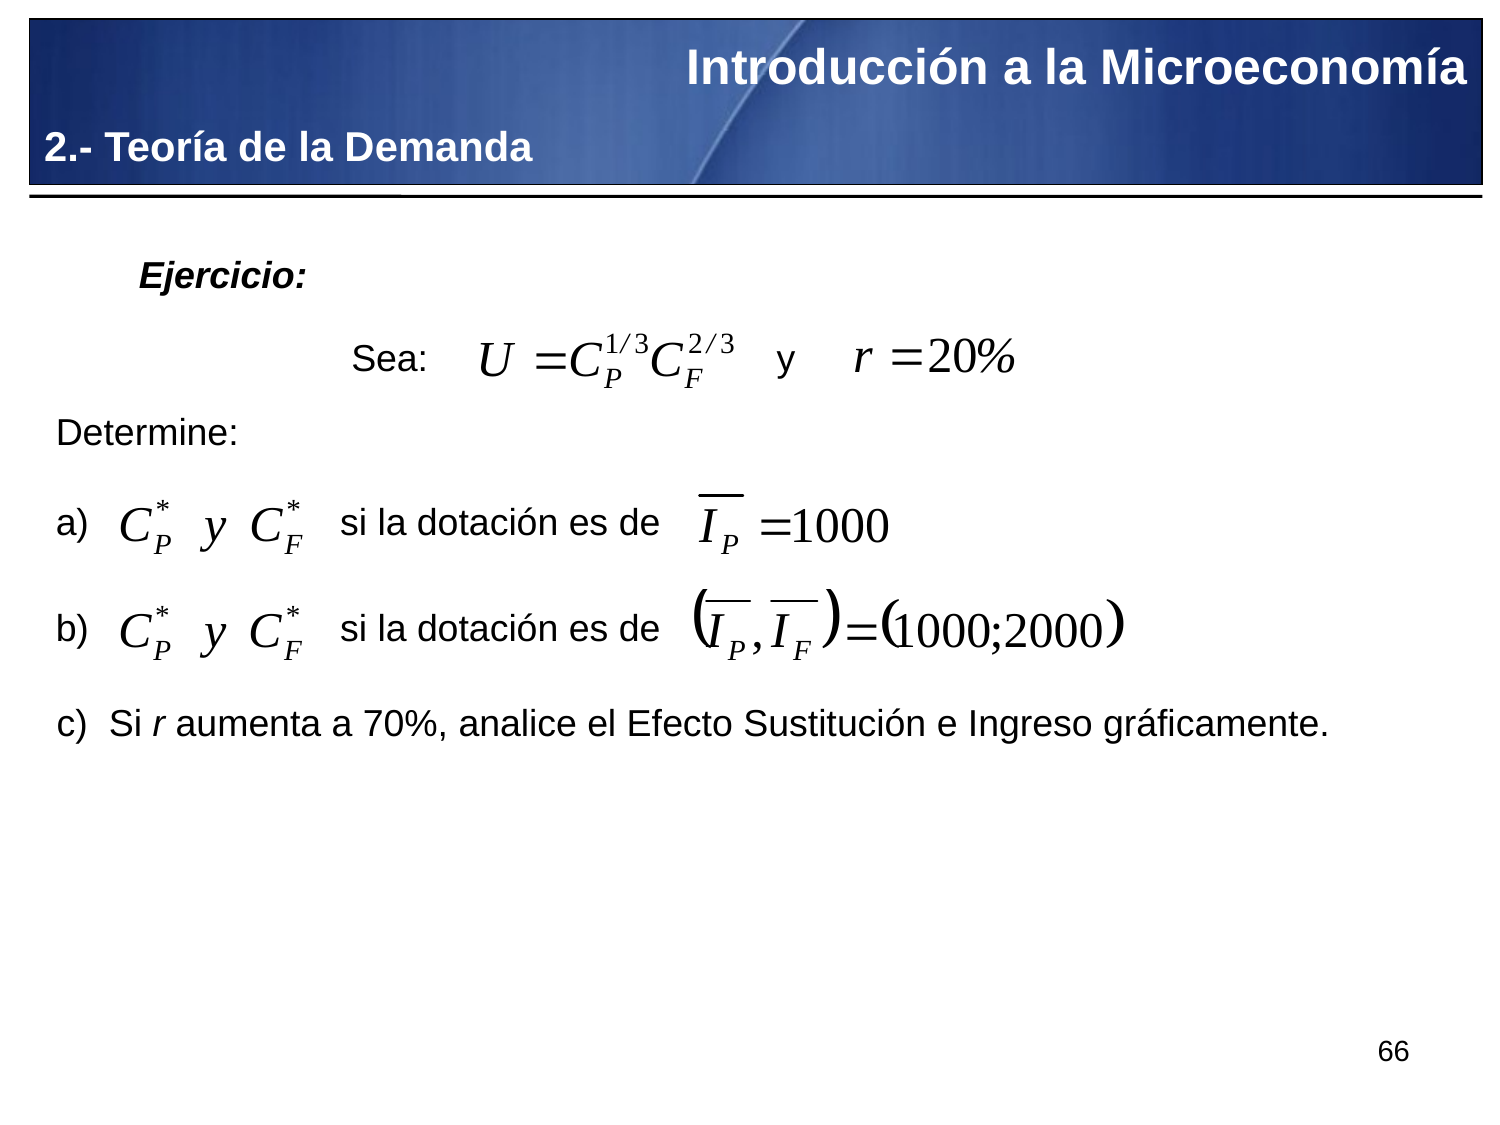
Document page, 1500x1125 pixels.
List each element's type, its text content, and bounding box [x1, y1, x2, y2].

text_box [111, 593, 313, 669]
text_box Determine: a) si la dotación es de [41, 400, 786, 551]
text_box b) si la dotación es de [41, 596, 107, 657]
text_box b) si la dotación es de [315, 596, 680, 657]
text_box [690, 483, 900, 564]
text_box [685, 589, 1129, 670]
text_box Introducción a la Microeconomía [608, 26, 1483, 102]
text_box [473, 321, 743, 398]
text_box c) Si r aumenta a 70%, analice el Efecto Sustitución e Ingreso gráficamente. [41, 691, 1346, 752]
slide_number 66 [1074, 1024, 1426, 1103]
text_box [29, 19, 1483, 185]
text_box Sea: [336, 326, 450, 387]
text_box y [761, 326, 811, 387]
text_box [846, 326, 1028, 386]
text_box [112, 487, 314, 563]
text_box 2.- Teoría de la Demanda [29, 112, 585, 178]
text_box Ejercicio: [123, 243, 337, 304]
